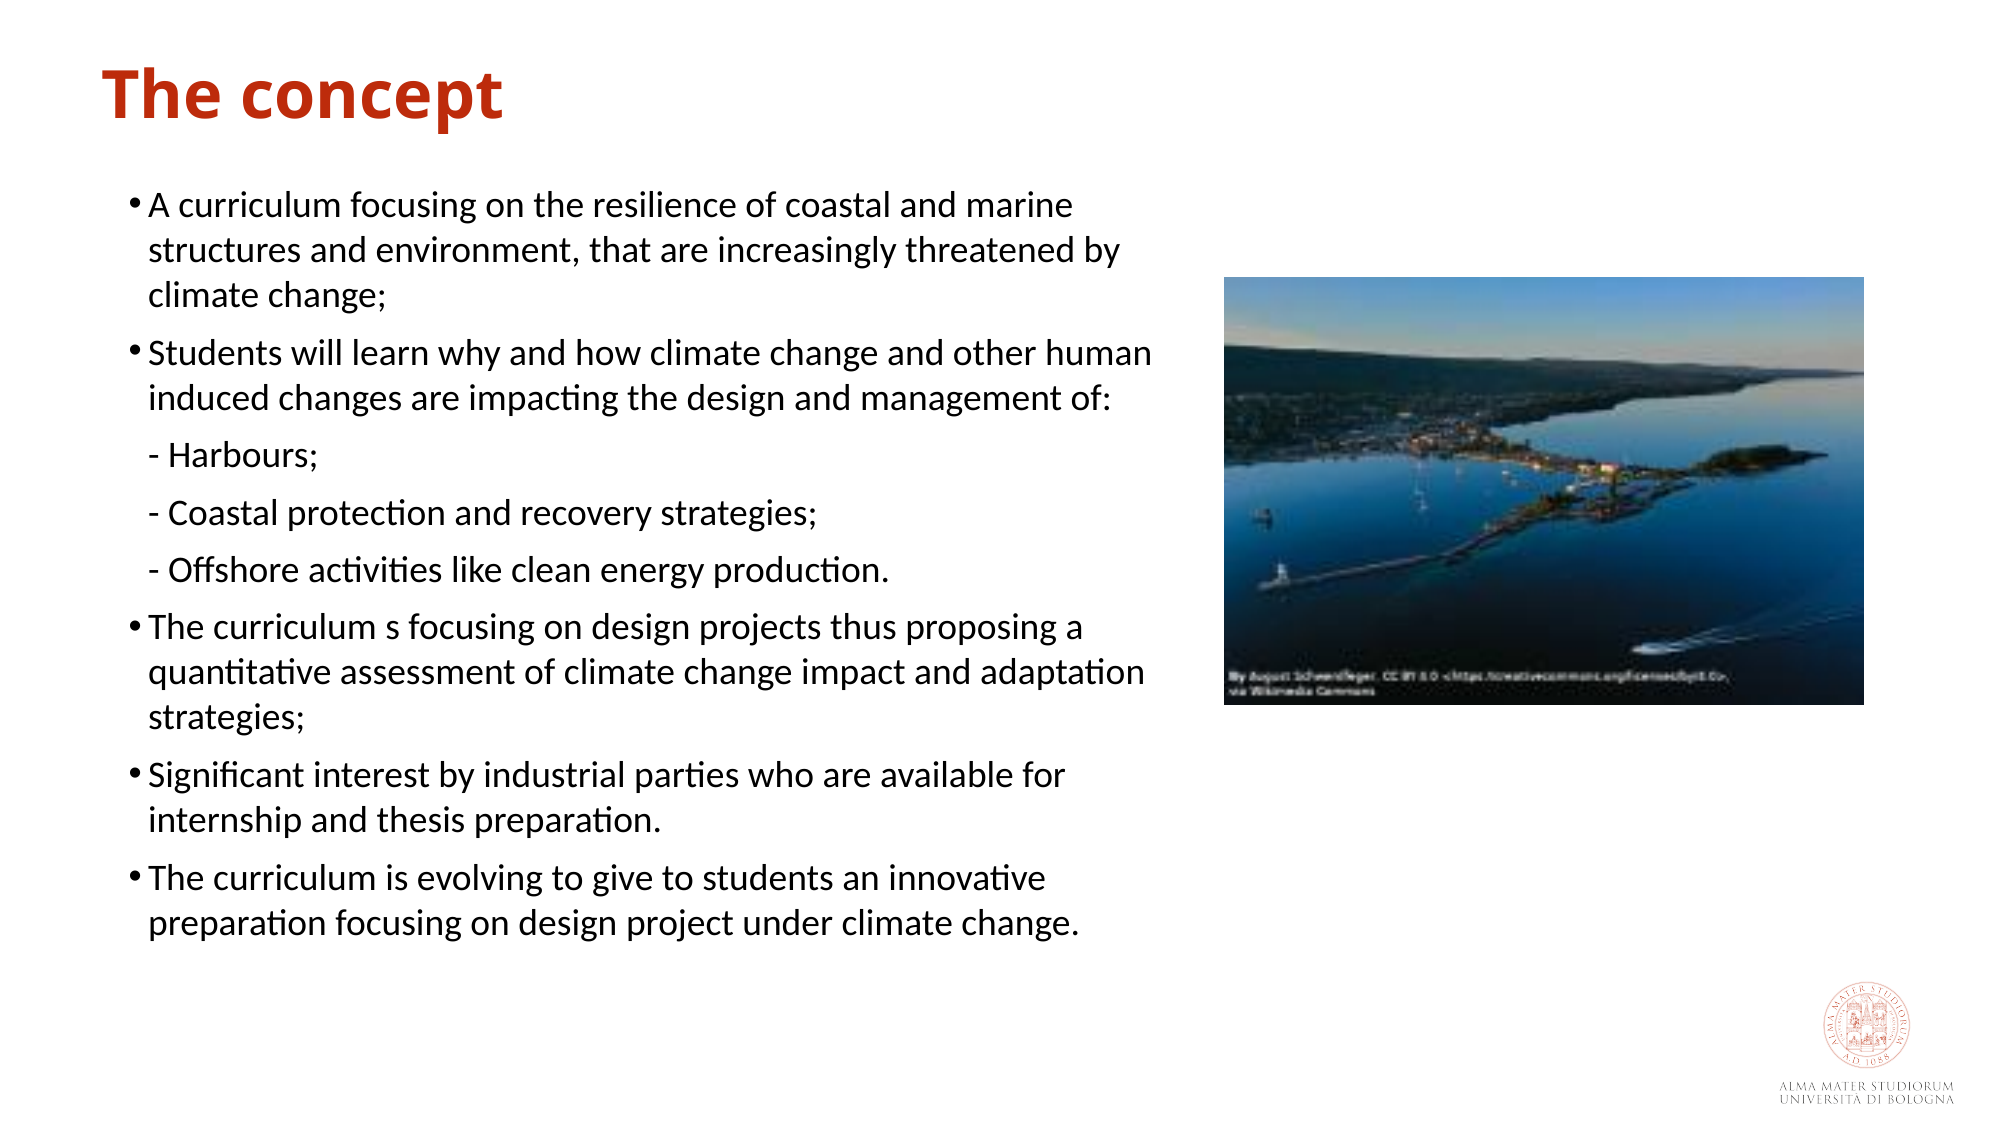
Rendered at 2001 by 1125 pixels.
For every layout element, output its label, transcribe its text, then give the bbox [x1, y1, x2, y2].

picture [1752, 964, 1981, 1118]
text_box A curriculum focusing on the resilience of coastal and marine structures and environment, that are increasingly threatened by climate change; Students will learn why and how climate change and other human induced changes are impacting the design and management of: - Harbours; - Coastal protection and recovery strategies; - Offshore activities like clean energy production. The curriculum s focusing on design projects thus proposing a quantitative assessment of climate change impact and adaptation strategies; Significant interest by industrial parties who are available for internship and thesis preparation. The curriculum is evolving to give to students an innovative preparation focusing on design project under climate change. [114, 172, 1189, 1008]
list The concept [86, 78, 1930, 185]
picture [1224, 276, 1864, 705]
